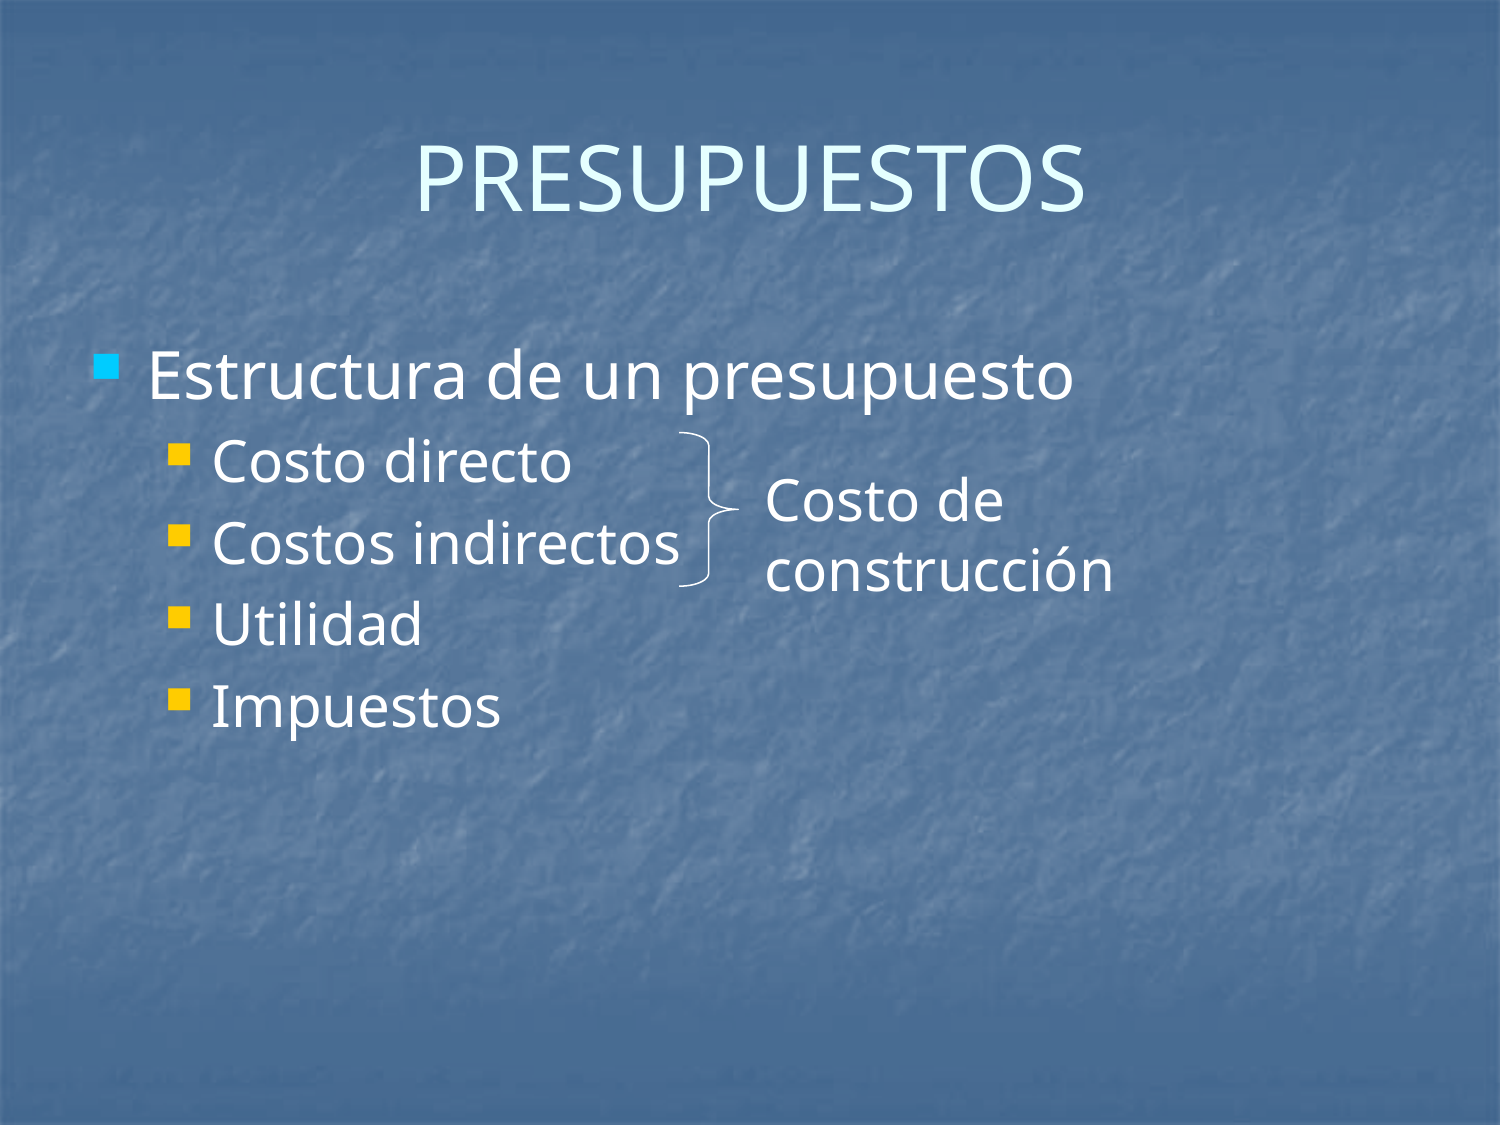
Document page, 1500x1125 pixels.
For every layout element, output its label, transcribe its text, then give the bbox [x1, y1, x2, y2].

text_box [679, 432, 739, 587]
list Estructura de un presupuesto Costo directo Costos indirectos Utilidad Impuestos [74, 324, 1426, 1083]
text_box Costo de construcción [749, 456, 1353, 611]
title PRESUPUESTOS [74, 62, 1426, 288]
